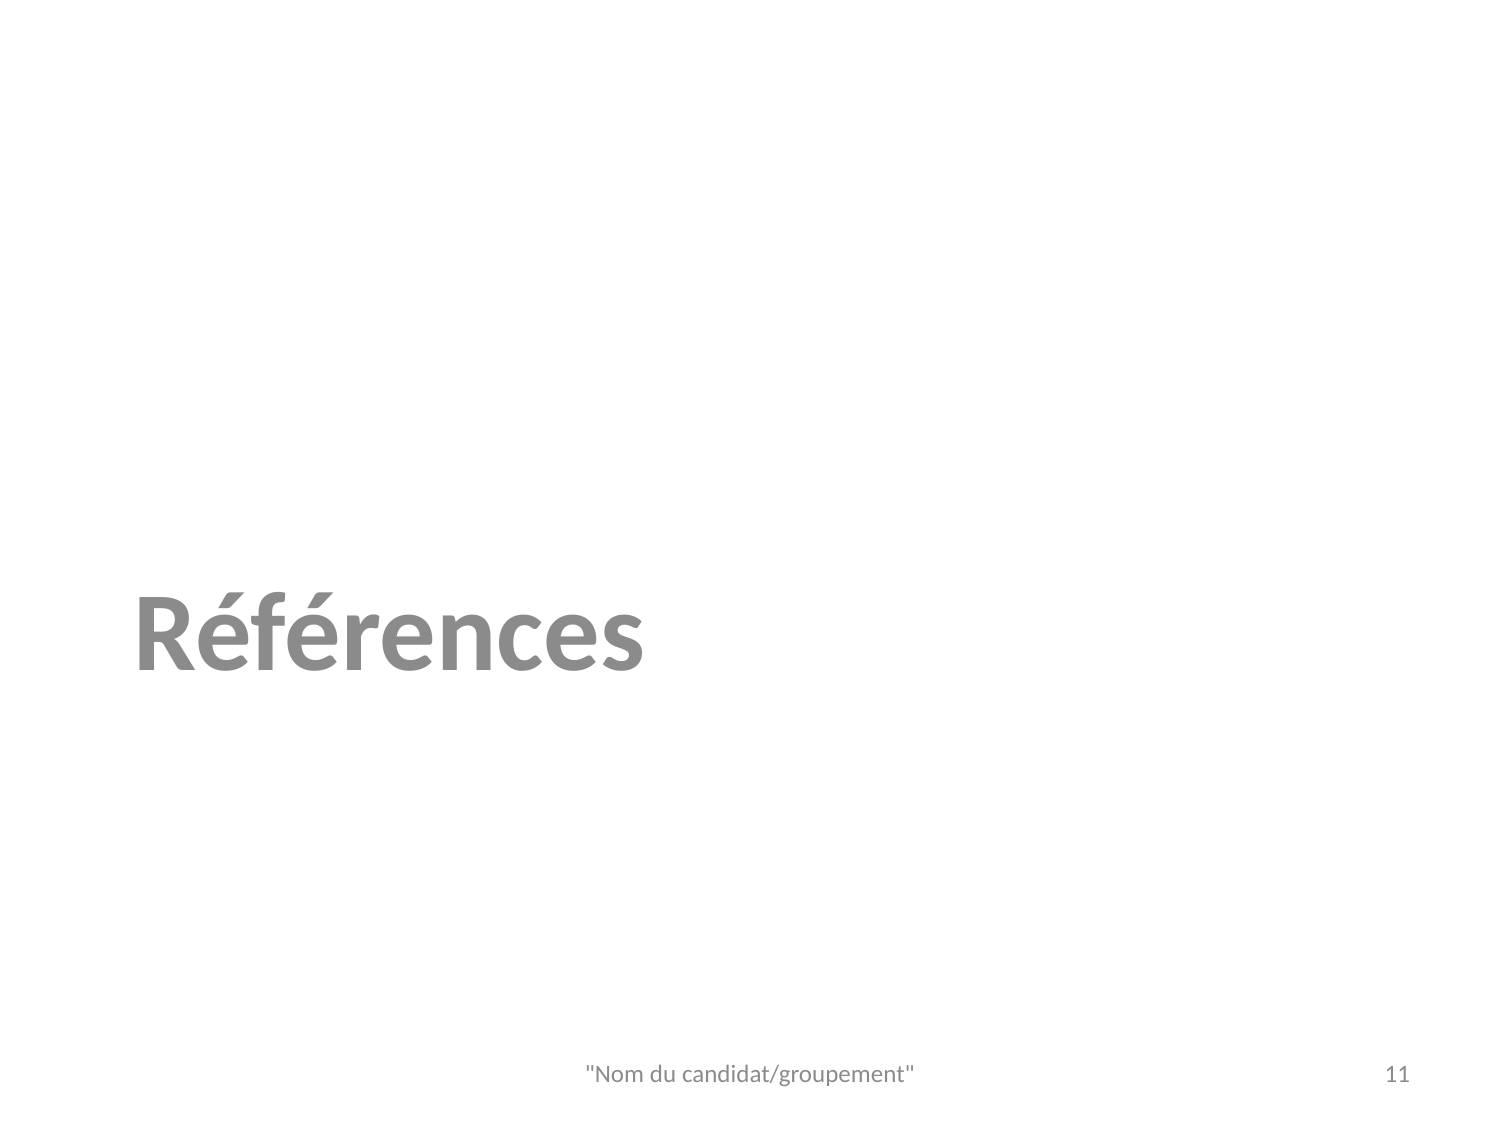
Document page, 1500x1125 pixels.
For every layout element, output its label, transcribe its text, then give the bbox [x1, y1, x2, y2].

text_box Références [118, 619, 1119, 701]
footer "Nom du candidat/groupement" [512, 1042, 988, 1103]
slide_number 11 [1074, 1042, 1425, 1103]
